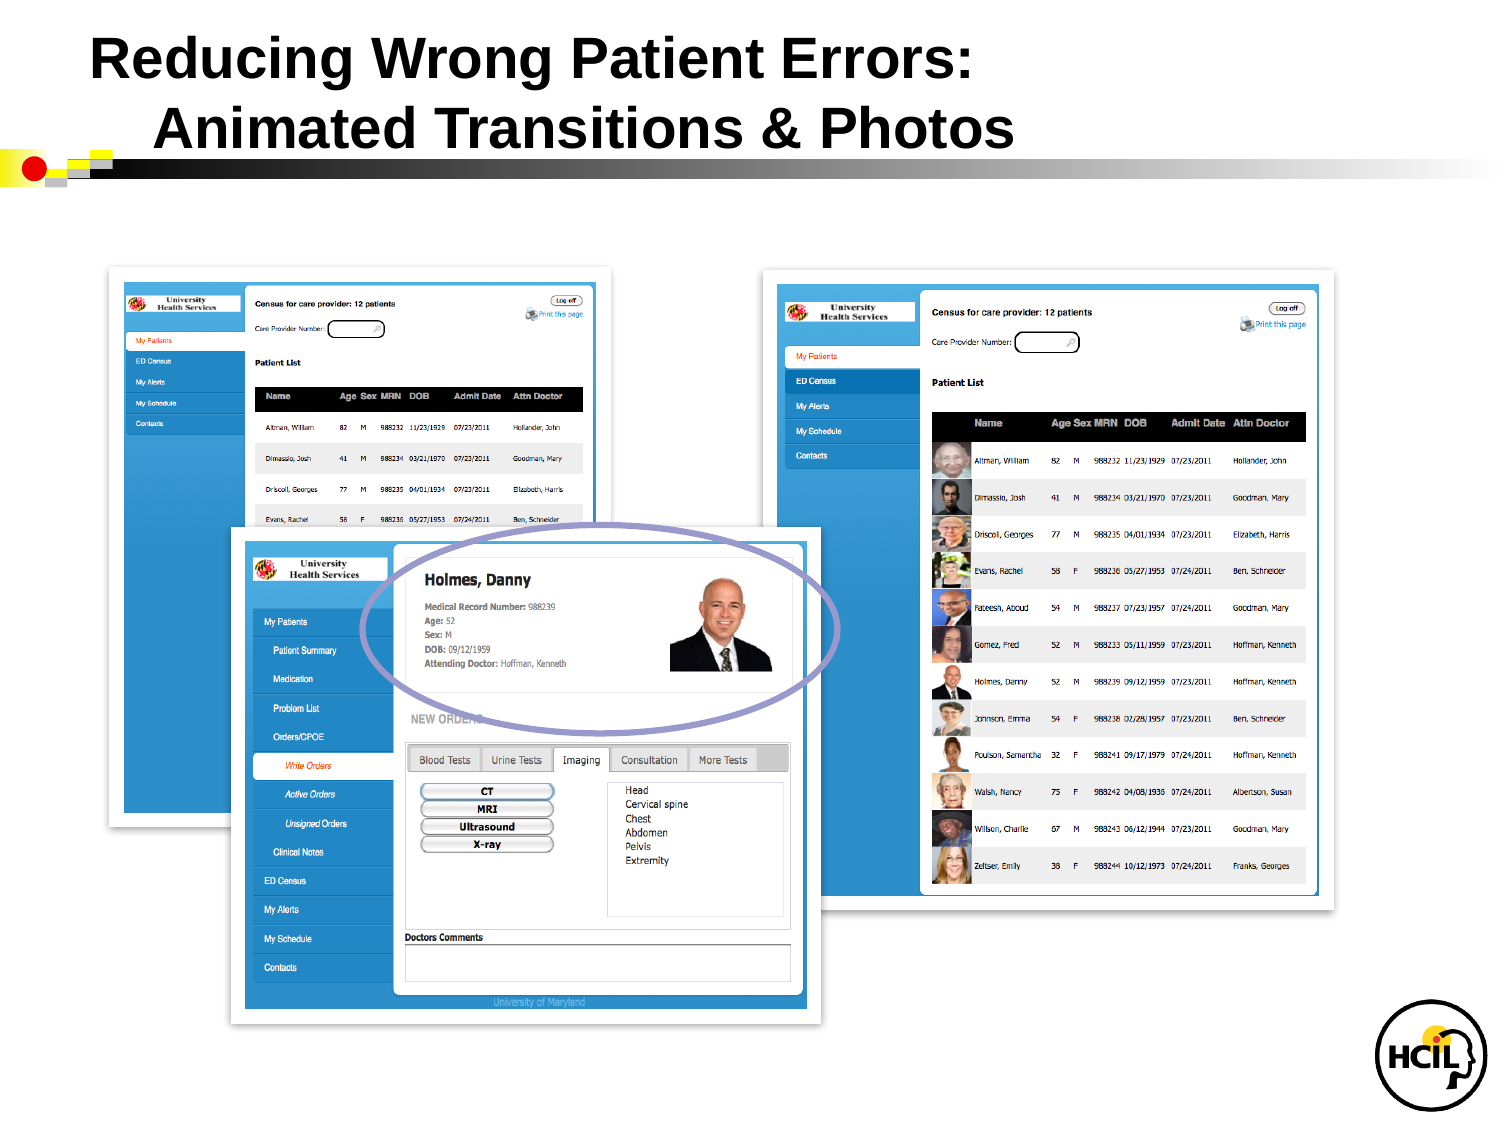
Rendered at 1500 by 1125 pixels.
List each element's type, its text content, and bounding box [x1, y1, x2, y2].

text_box Reducing Wrong Patient Errors: Animated Transitions & Photos [74, 12, 1425, 200]
picture [1374, 999, 1488, 1112]
text_box [601, 522, 728, 539]
picture [123, 281, 1320, 1010]
